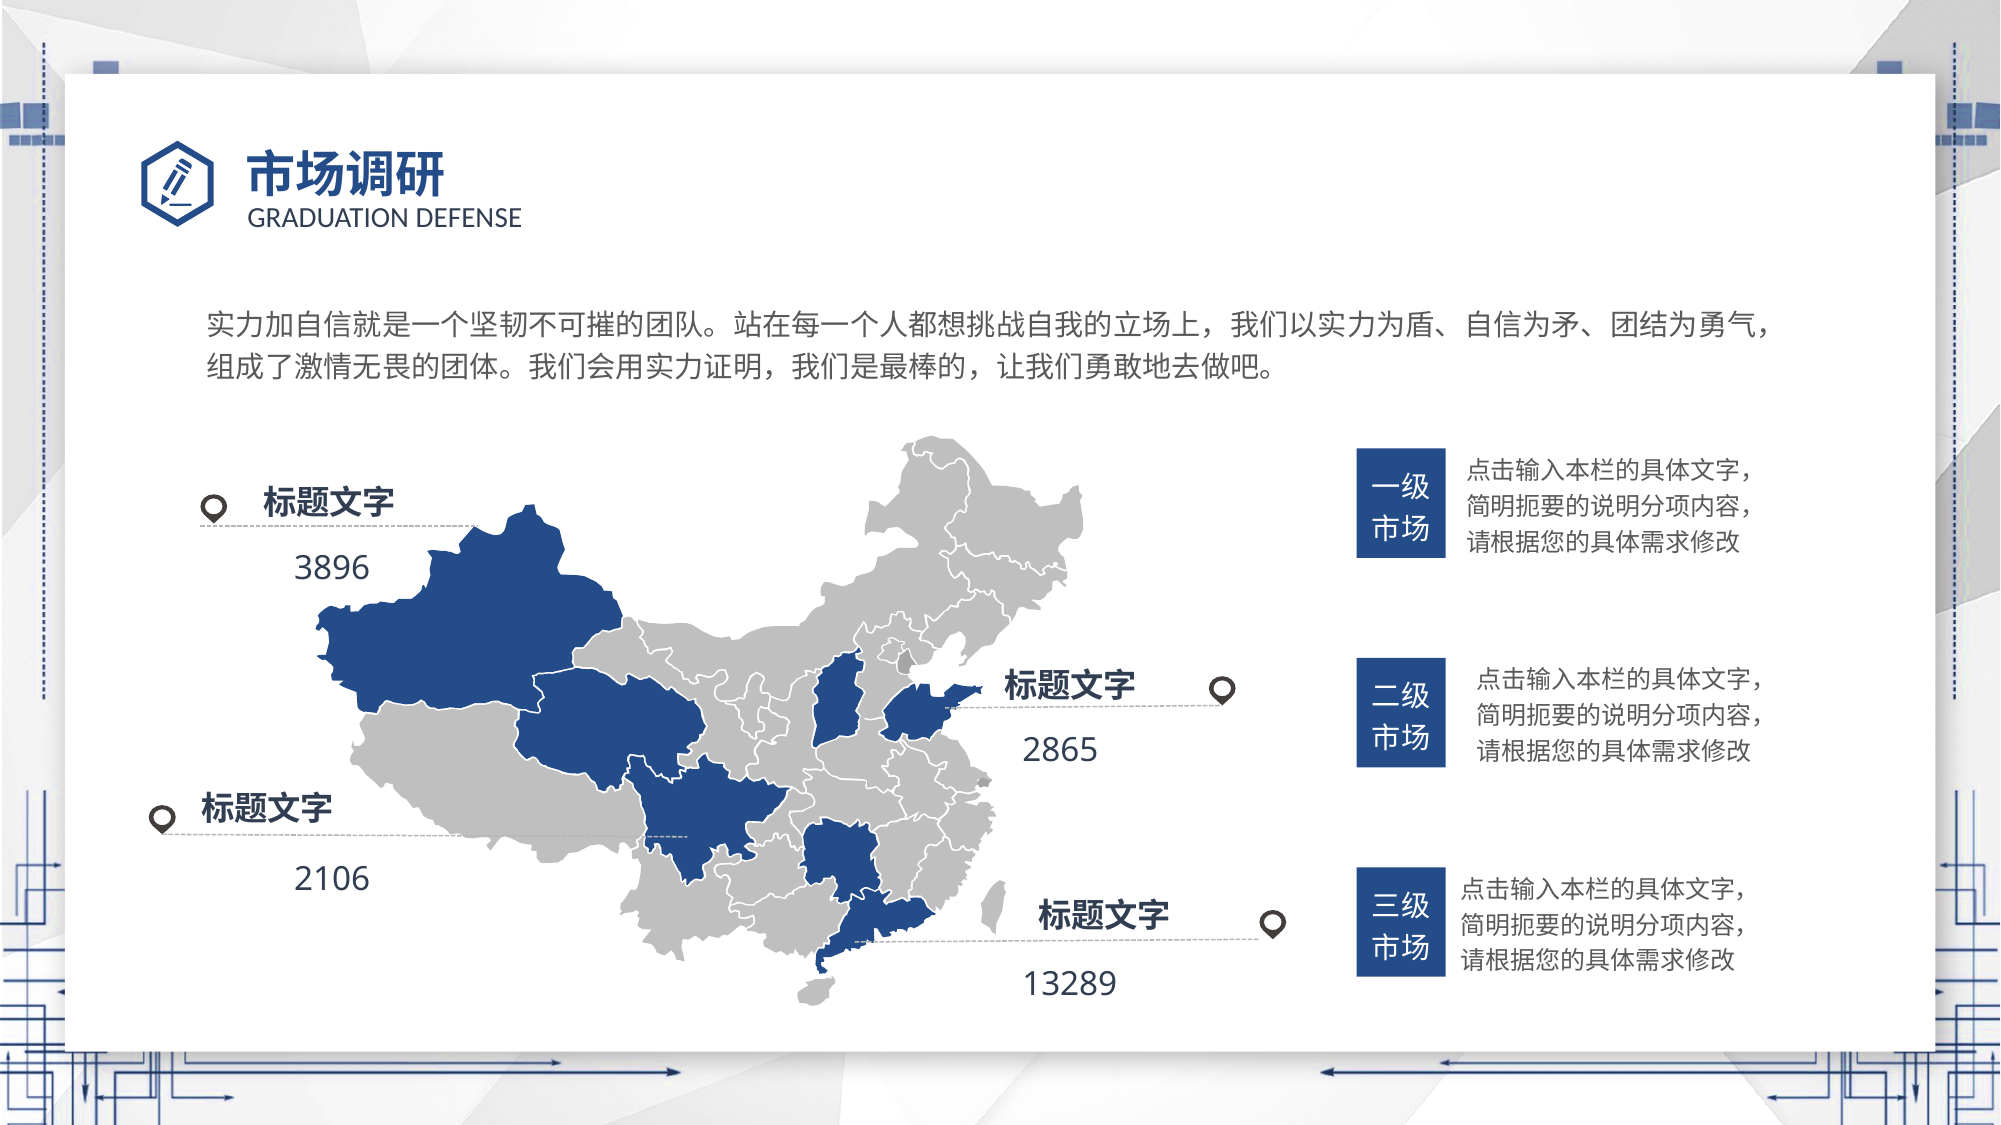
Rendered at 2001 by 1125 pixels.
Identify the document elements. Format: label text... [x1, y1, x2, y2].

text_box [1356, 657, 1800, 768]
picture [0, 0, 2001, 1125]
text_box 实力加自信就是一个坚韧不可摧的团队。站在每一个人都想挑战自我的立场上，我们以实力为盾、自信为矛、团结为勇气，组成了激情无畏的团体。我们会用实力证明，我们是最棒的，让我们勇敢地去做吧。 [195, 293, 1781, 389]
title 市场调研 [230, 123, 827, 199]
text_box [148, 435, 1287, 1007]
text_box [1356, 867, 1784, 977]
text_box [1356, 448, 1790, 558]
